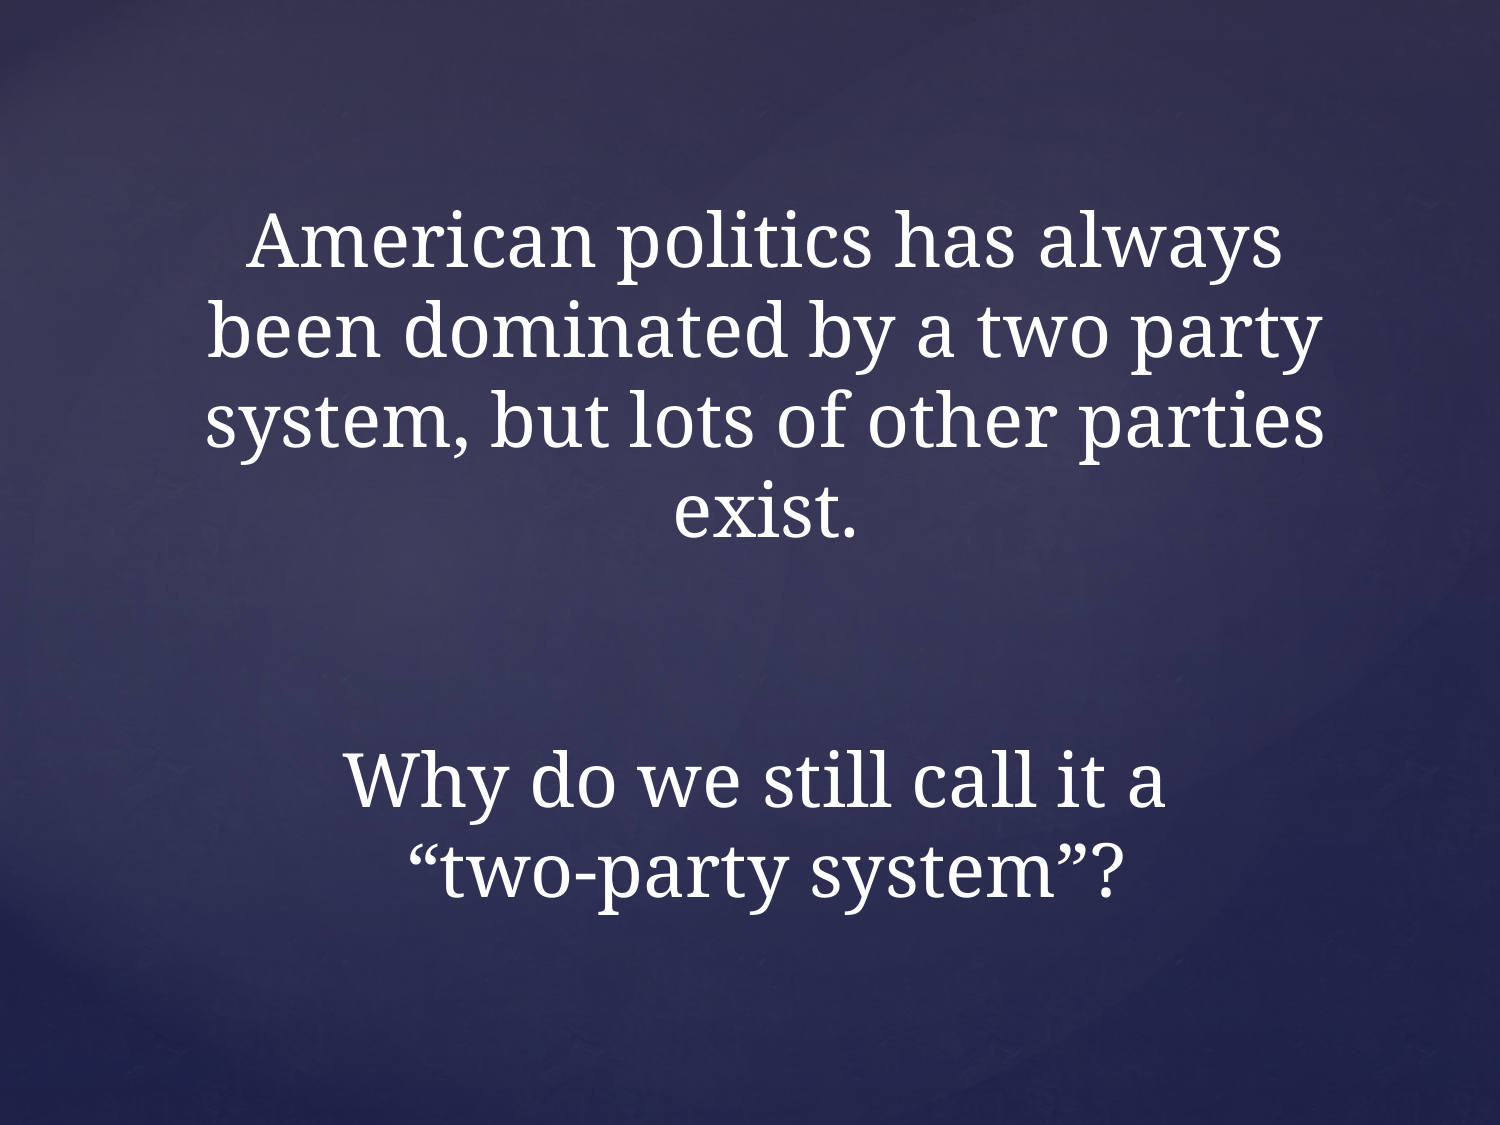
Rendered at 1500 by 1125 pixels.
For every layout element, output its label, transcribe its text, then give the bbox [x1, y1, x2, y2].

text_box American politics has always been dominated by a two party system, but lots of other parties exist. Why do we still call it a “two-party system”? [188, 185, 1345, 921]
